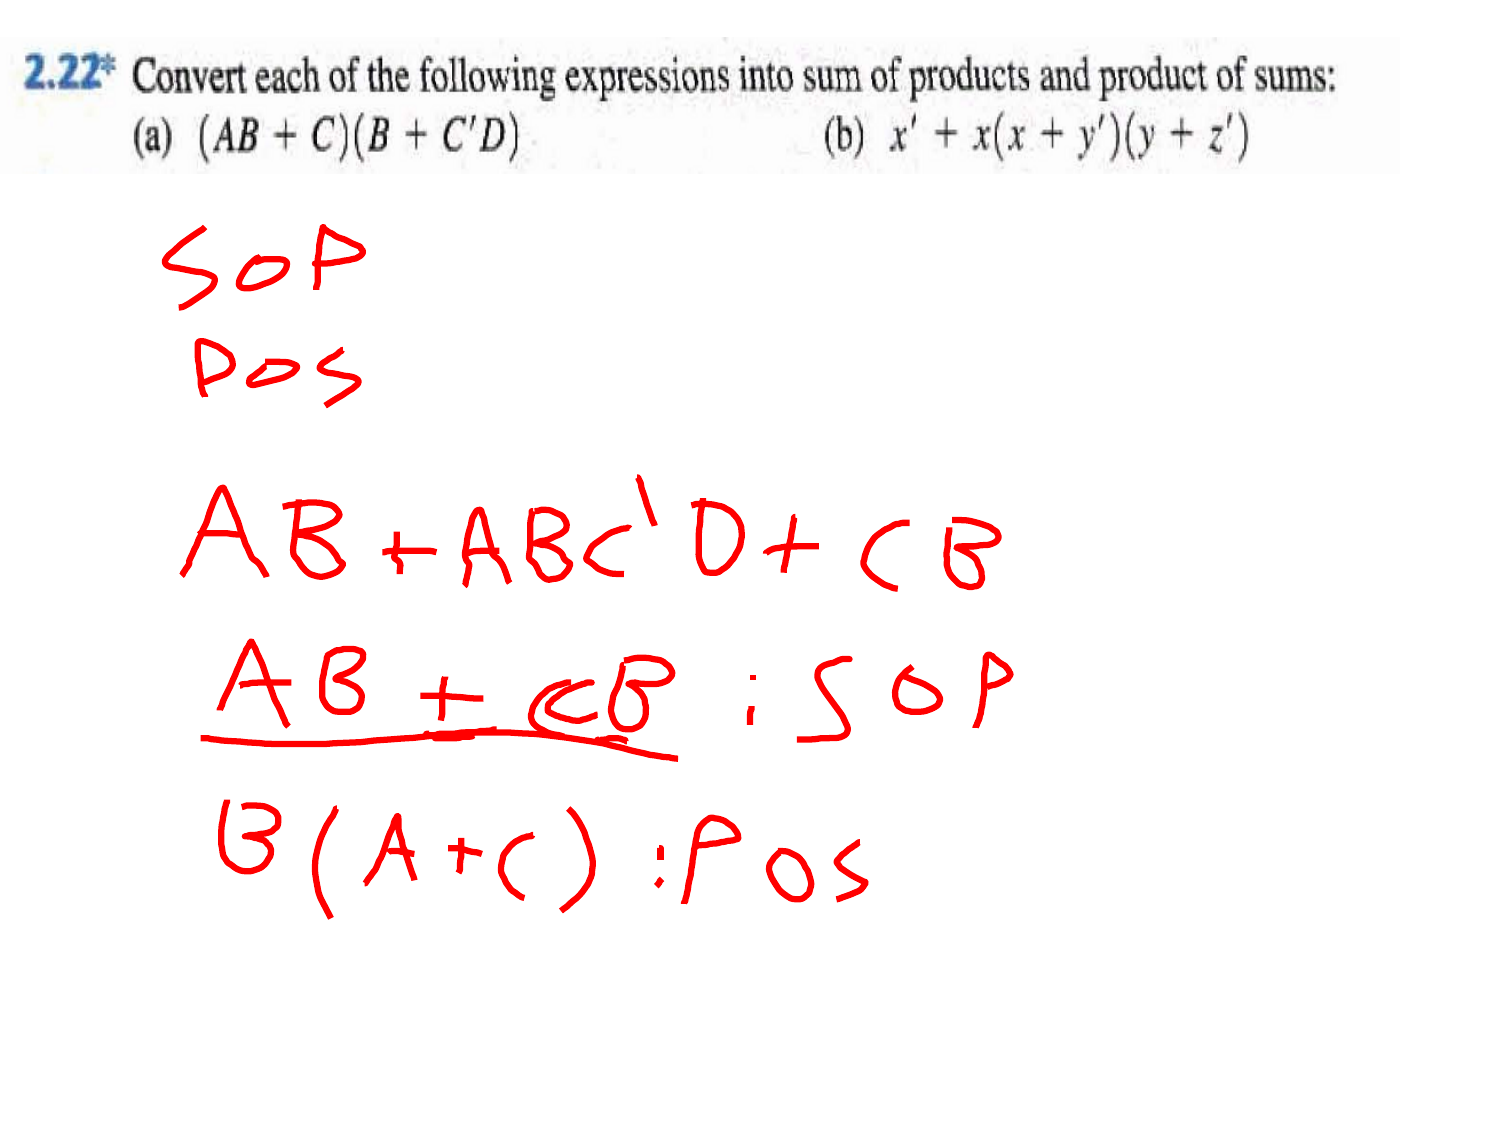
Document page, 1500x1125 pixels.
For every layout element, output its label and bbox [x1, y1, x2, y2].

picture [0, 37, 1401, 174]
text_box [164, 226, 1011, 919]
